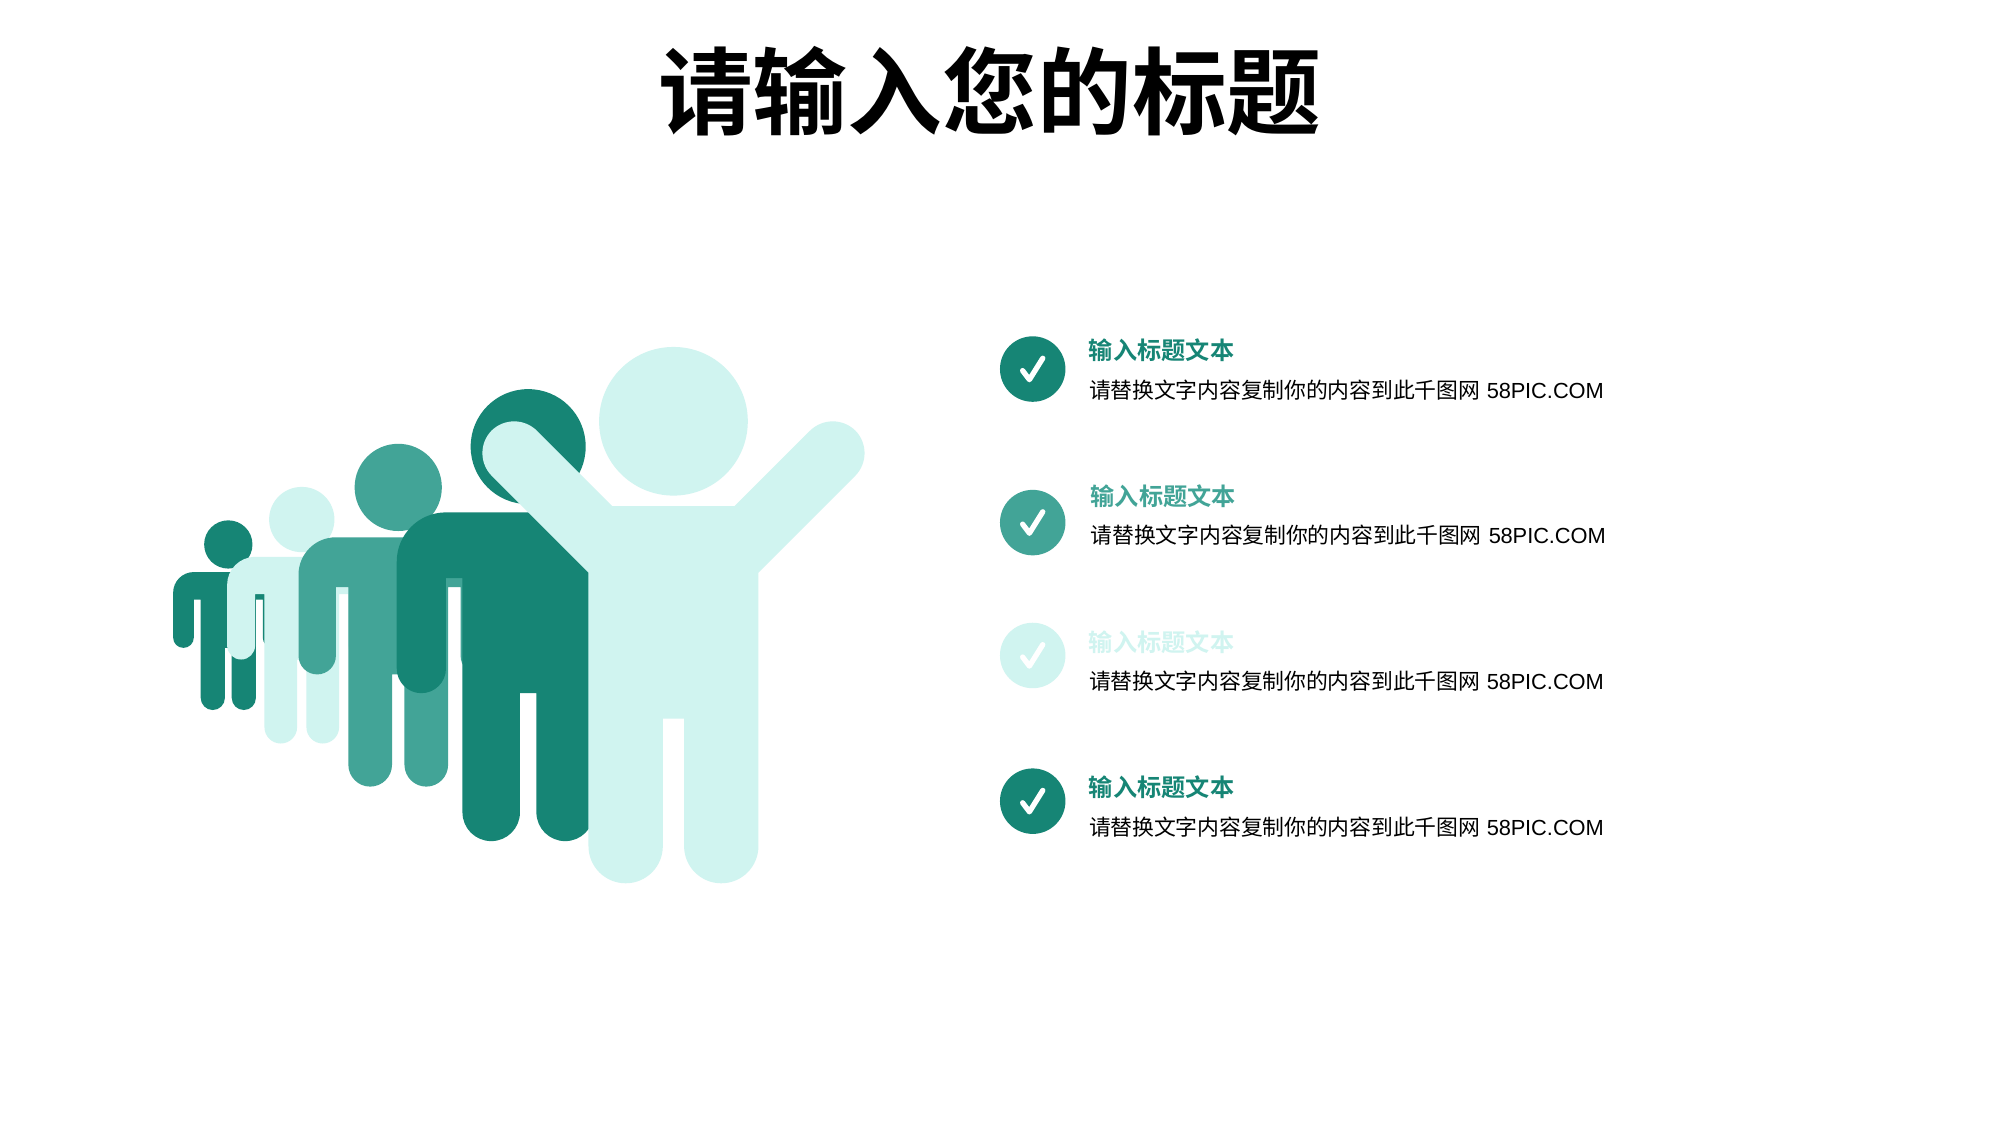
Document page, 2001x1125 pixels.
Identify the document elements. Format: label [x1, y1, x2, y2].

text_box [204, 520, 253, 569]
text_box [227, 556, 302, 744]
text_box [298, 537, 402, 787]
text_box [173, 572, 229, 711]
text_box [404, 579, 462, 787]
text_box [999, 768, 1844, 884]
text_box [999, 331, 1844, 447]
text_box [231, 647, 256, 711]
text_box [999, 622, 1844, 738]
text_box [482, 421, 865, 884]
text_box [470, 389, 586, 504]
text_box [354, 443, 442, 532]
text_box [306, 588, 348, 744]
text_box [599, 346, 748, 496]
text_box [256, 595, 264, 643]
text_box [999, 476, 1846, 592]
text_box [396, 512, 588, 842]
text_box [269, 486, 335, 553]
